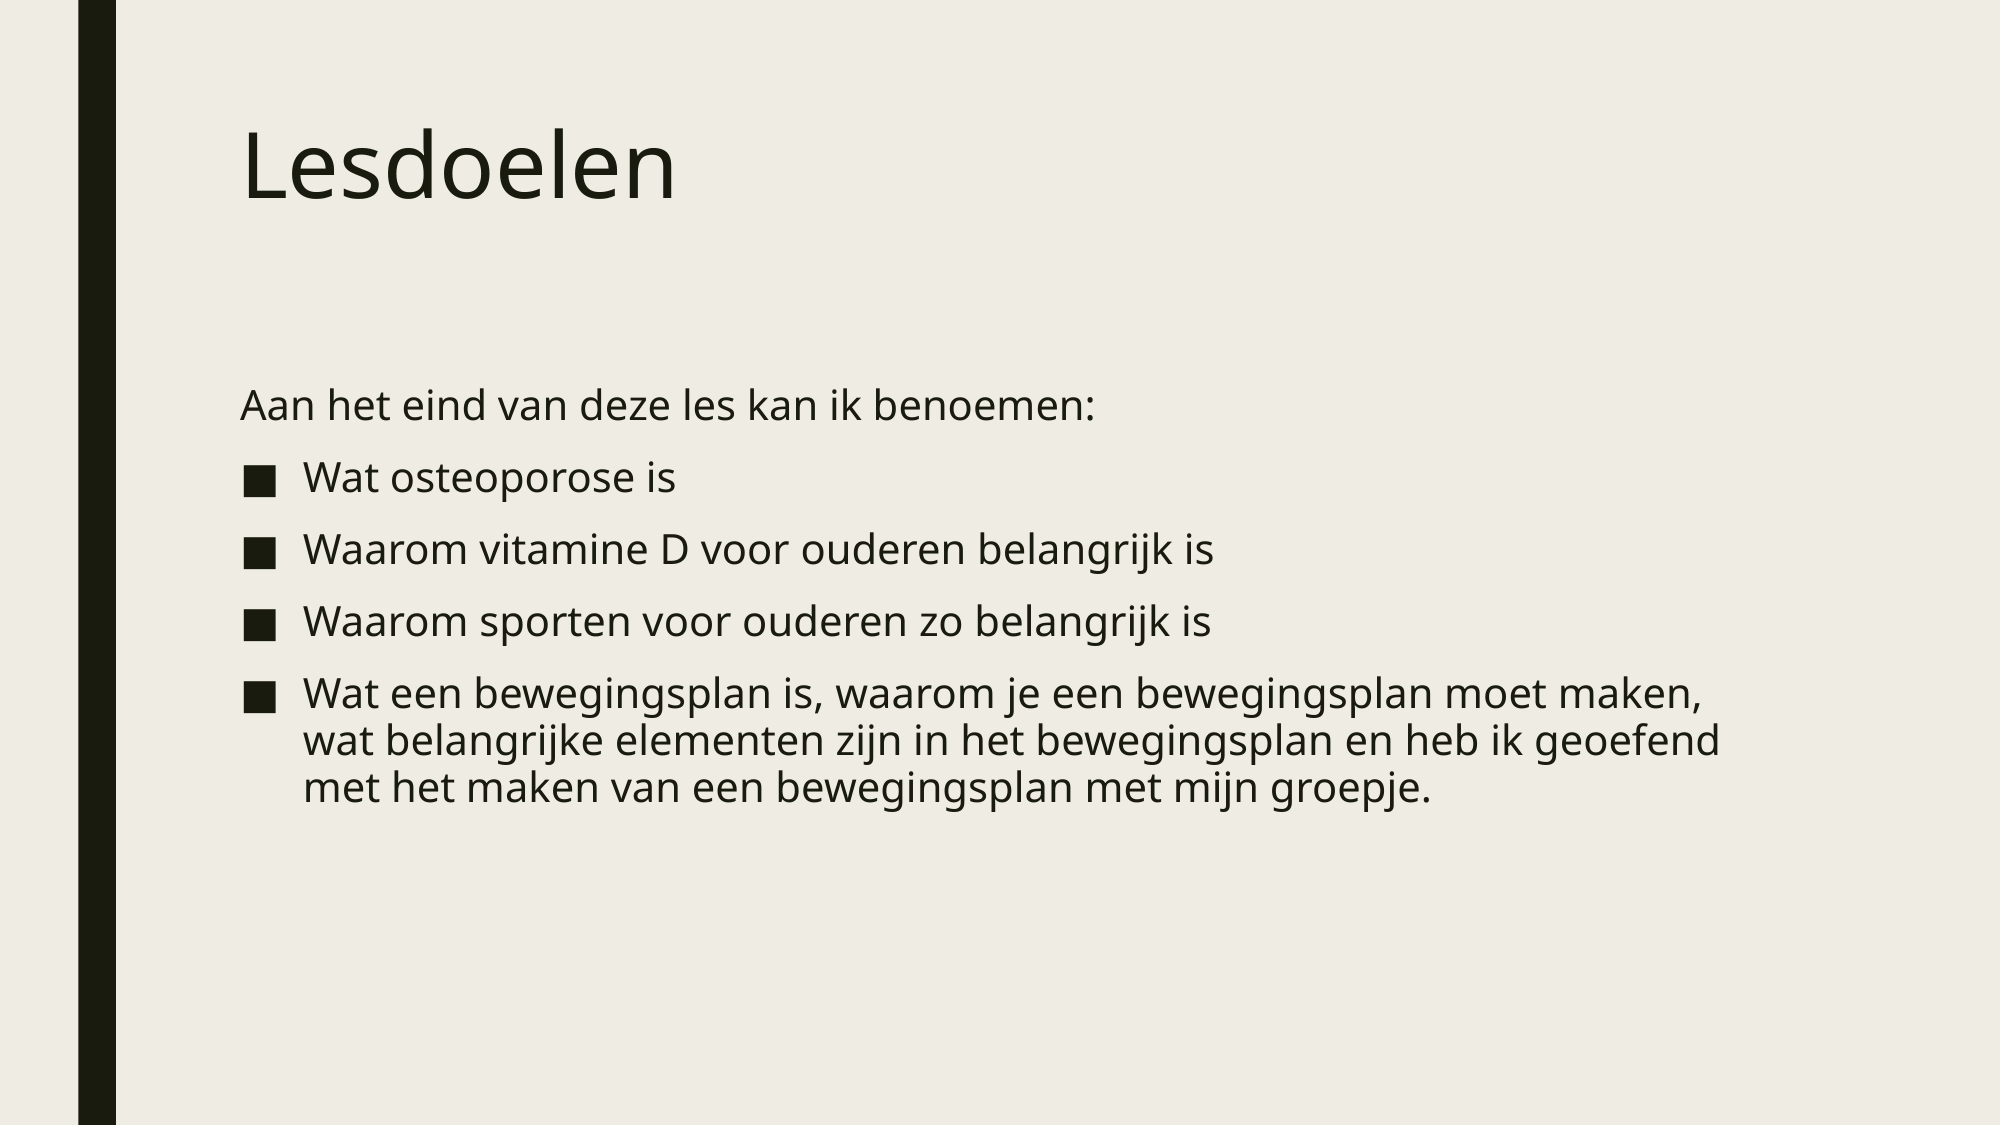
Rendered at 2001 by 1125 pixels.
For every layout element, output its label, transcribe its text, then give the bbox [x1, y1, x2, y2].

title Lesdoelen [225, 112, 1800, 357]
list Aan het eind van deze les kan ik benoemen: Wat osteoporose is Waarom vitamine D voor ouderen belangrijk is Waarom sporten voor ouderen zo belangrijk is Wat een bewegingsplan is, waarom je een bewegingsplan moet maken, wat belangrijke elementen zijn in het bewegingsplan en heb ik geoefend met het maken van een bewegingsplan met mijn groepje. [225, 375, 1800, 963]
